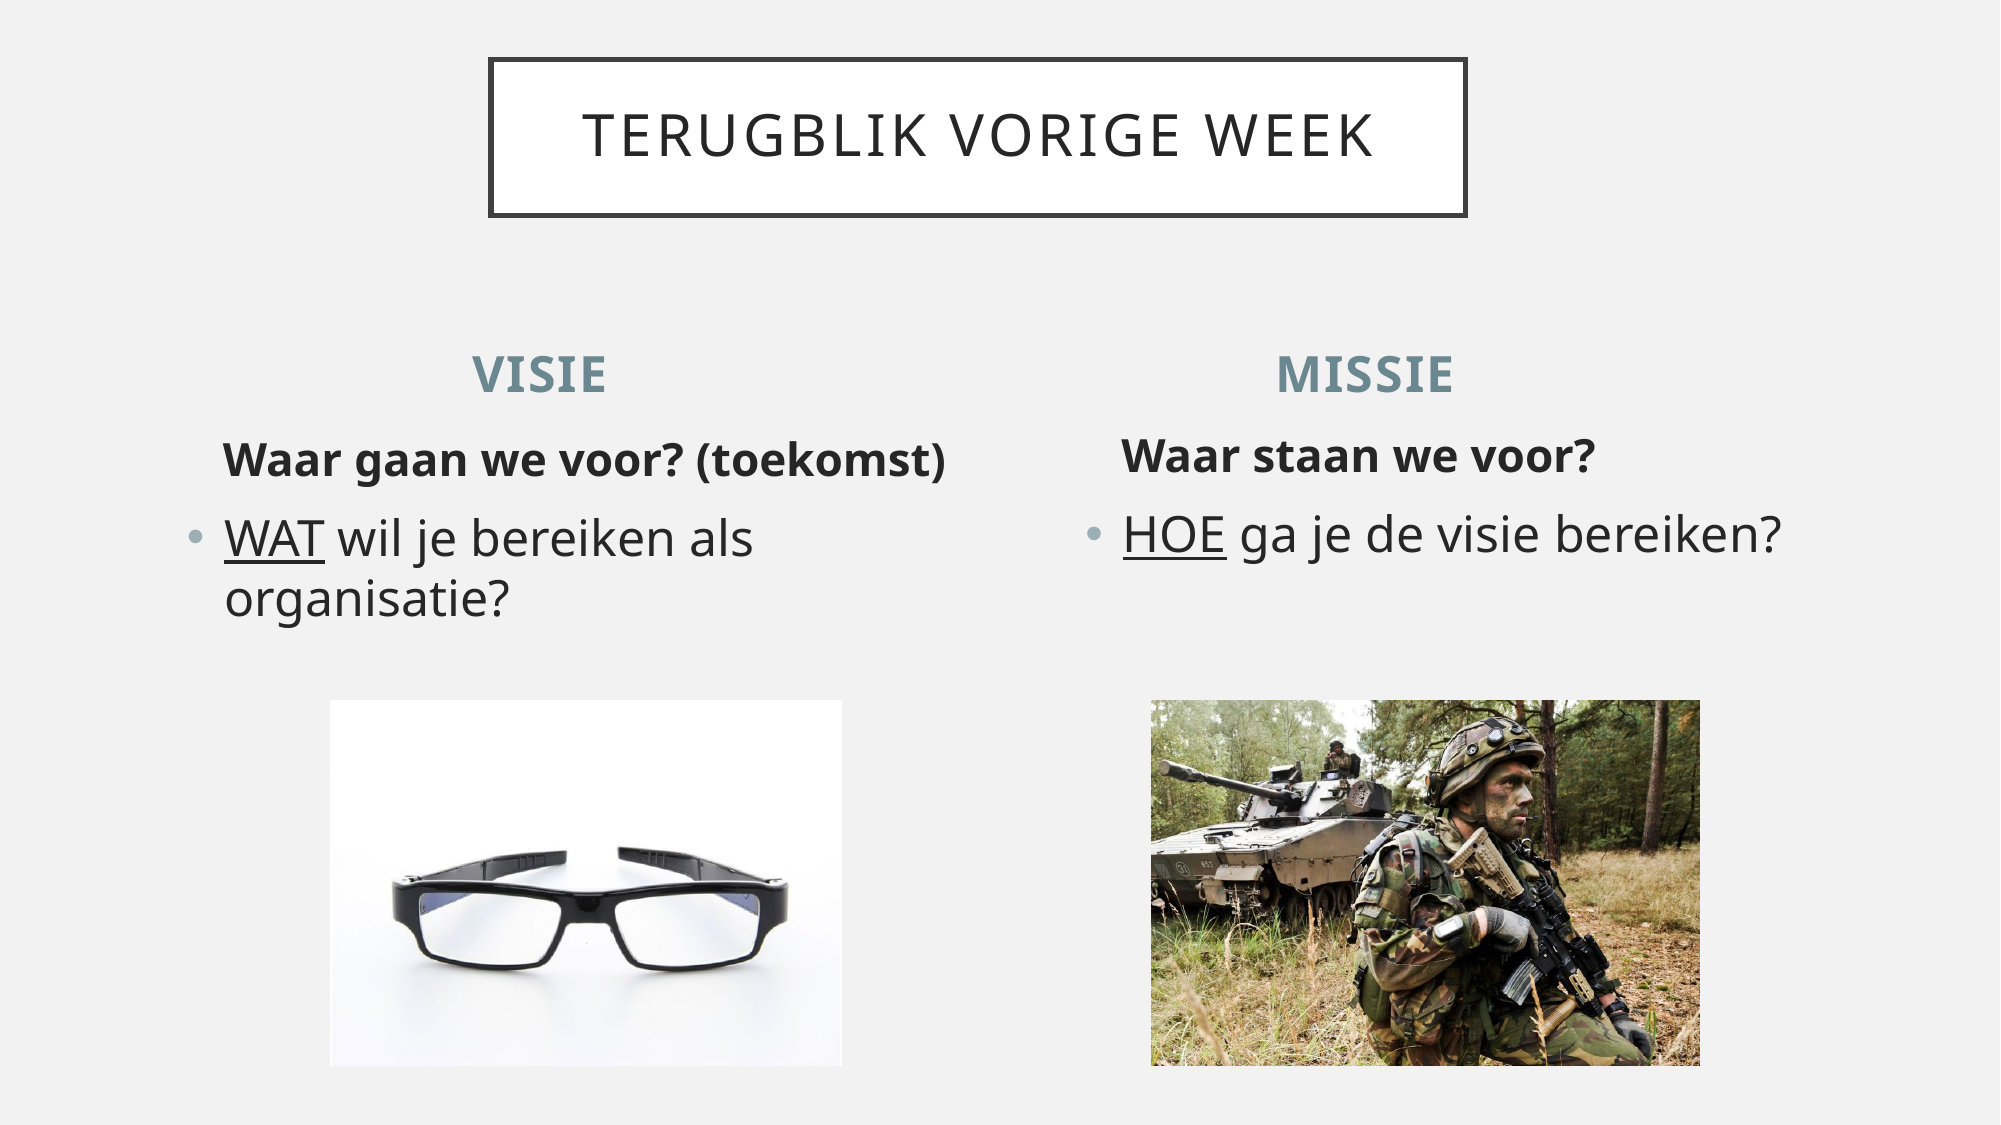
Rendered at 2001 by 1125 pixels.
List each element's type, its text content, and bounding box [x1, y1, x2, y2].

picture [330, 700, 842, 1066]
list Visie [160, 277, 919, 411]
title Terugblik vorige week [488, 57, 1468, 218]
list Waar gaan we voor? (toekomst) WAT wil je bereiken als organisatie? [171, 422, 1000, 906]
list missie [1014, 294, 1716, 411]
picture [1151, 700, 1700, 1066]
list Waar staan we voor? HOE ga je de visie bereiken? [1070, 343, 1856, 874]
